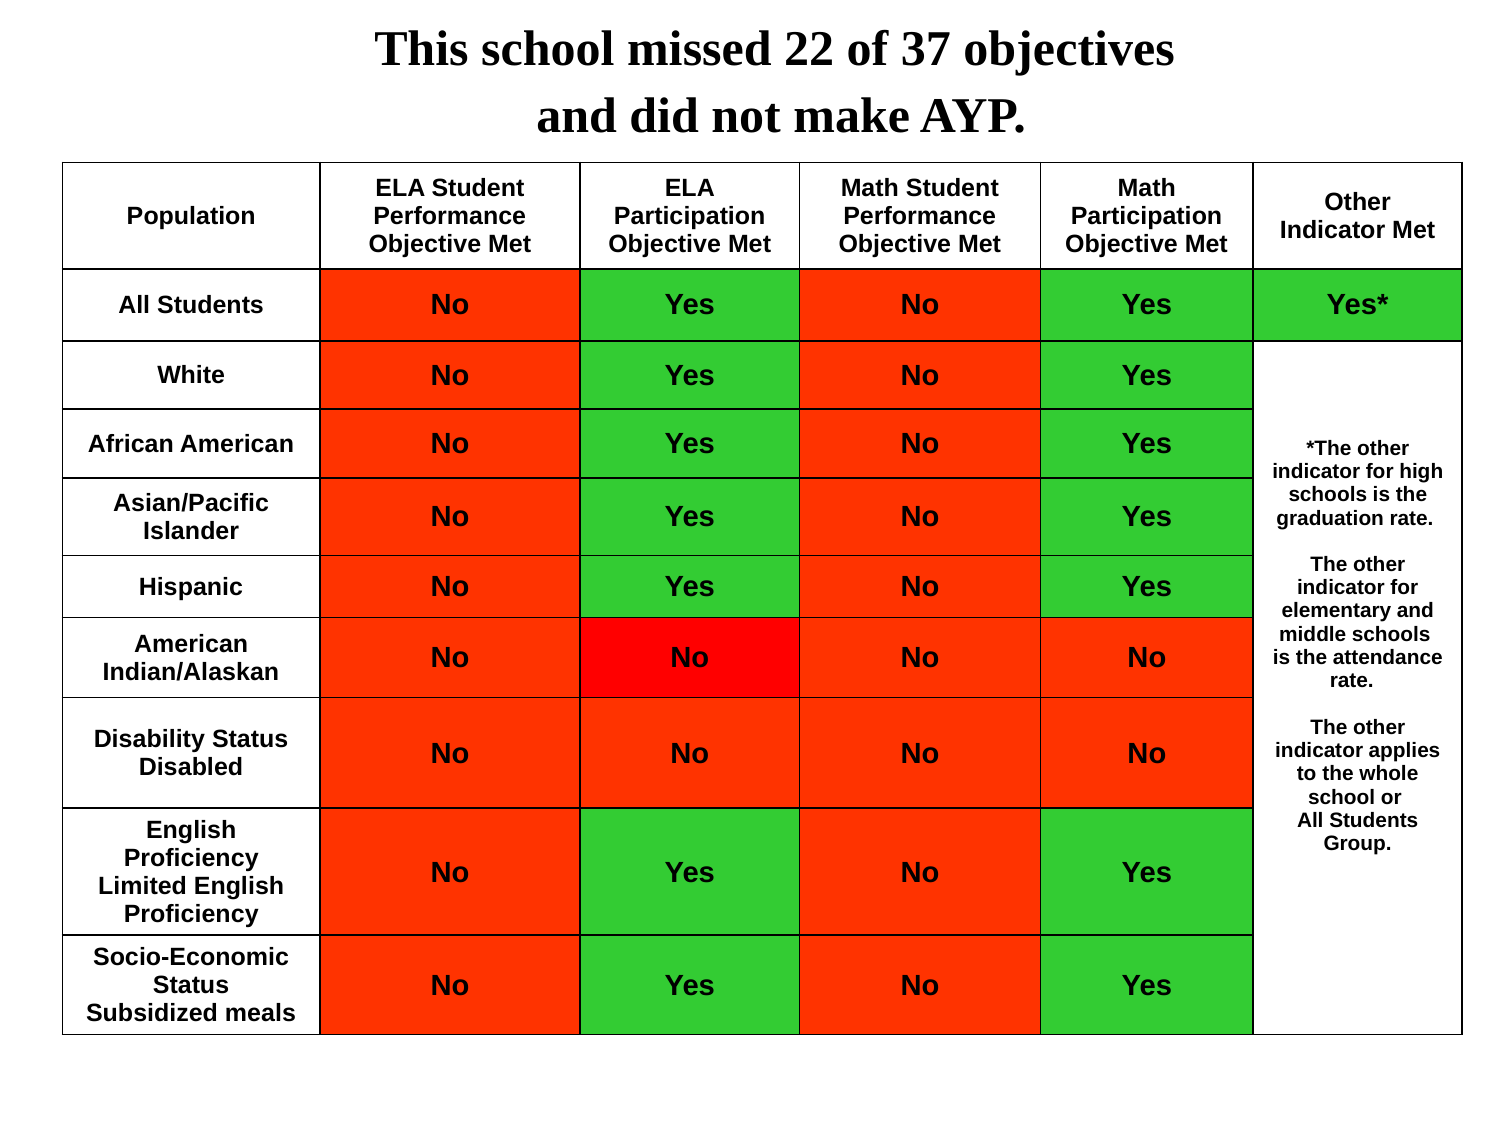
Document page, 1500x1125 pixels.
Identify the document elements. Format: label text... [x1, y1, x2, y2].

table_cell No [581, 618, 799, 697]
table_cell Yes [581, 809, 799, 934]
table_cell No [800, 556, 1040, 617]
table_cell Yes [1041, 342, 1252, 408]
table_cell No [1041, 698, 1252, 807]
table_cell No [321, 270, 579, 340]
table_cell No [321, 410, 579, 477]
table_header ELA Participation Objective Met [581, 163, 799, 268]
table_cell Yes [1041, 479, 1252, 555]
table_cell No [800, 270, 1040, 340]
table_cell Yes [1041, 809, 1252, 934]
table_cell No [800, 936, 1040, 1034]
table_header Math Student Performance Objective Met [800, 163, 1040, 268]
table_cell No [321, 618, 579, 697]
table_cell No [321, 809, 579, 934]
table_cell No [321, 479, 579, 555]
table_cell *The other indicator for high schools is the graduation rate. The other indicator for elementary and middle schools is the attendance rate. The other indicator applies to the whole school or All Students Group. [1254, 342, 1461, 1034]
table_cell Socio-Economic Status Subsidized meals [63, 936, 319, 1034]
table_cell No [321, 698, 579, 807]
table_cell No [800, 479, 1040, 555]
table_cell Yes [1041, 936, 1252, 1034]
table_cell Disability Status Disabled [63, 698, 319, 807]
table_cell Hispanic [63, 556, 319, 617]
table_cell Yes [1041, 556, 1252, 617]
text_box This school missed 22 of 37 objectives and did not make AYP. [99, 24, 1463, 149]
table_header ELA Student Performance Objective Met [321, 163, 579, 268]
table_cell Yes [581, 270, 799, 340]
table_cell No [800, 698, 1040, 807]
table_cell African American [63, 410, 319, 477]
table_cell No [321, 556, 579, 617]
table_cell English Proficiency Limited English Proficiency [63, 809, 319, 934]
table_cell Yes [1041, 410, 1252, 477]
table_cell Yes [1041, 270, 1252, 340]
table_cell Yes [581, 410, 799, 477]
table_cell Asian/Pacific Islander [63, 479, 319, 555]
table_cell No [321, 342, 579, 408]
table_cell Yes* [1254, 270, 1461, 340]
table_cell Yes [581, 479, 799, 555]
table_header Math Participation Objective Met [1041, 163, 1252, 268]
table_cell Yes [581, 936, 799, 1034]
table_cell No [800, 410, 1040, 477]
table_header Population [63, 163, 319, 268]
table_cell Yes [581, 556, 799, 617]
table_cell American Indian/Alaskan [63, 618, 319, 697]
table_header Other Indicator Met [1254, 163, 1461, 268]
table_cell No [800, 342, 1040, 408]
table_cell White [63, 342, 319, 408]
table_cell No [321, 936, 579, 1034]
table_cell No [800, 618, 1040, 697]
table_cell All Students [63, 270, 319, 340]
table_cell Yes [581, 342, 799, 408]
table_cell No [800, 809, 1040, 934]
table_cell No [581, 698, 799, 807]
table_cell No [1041, 618, 1252, 697]
